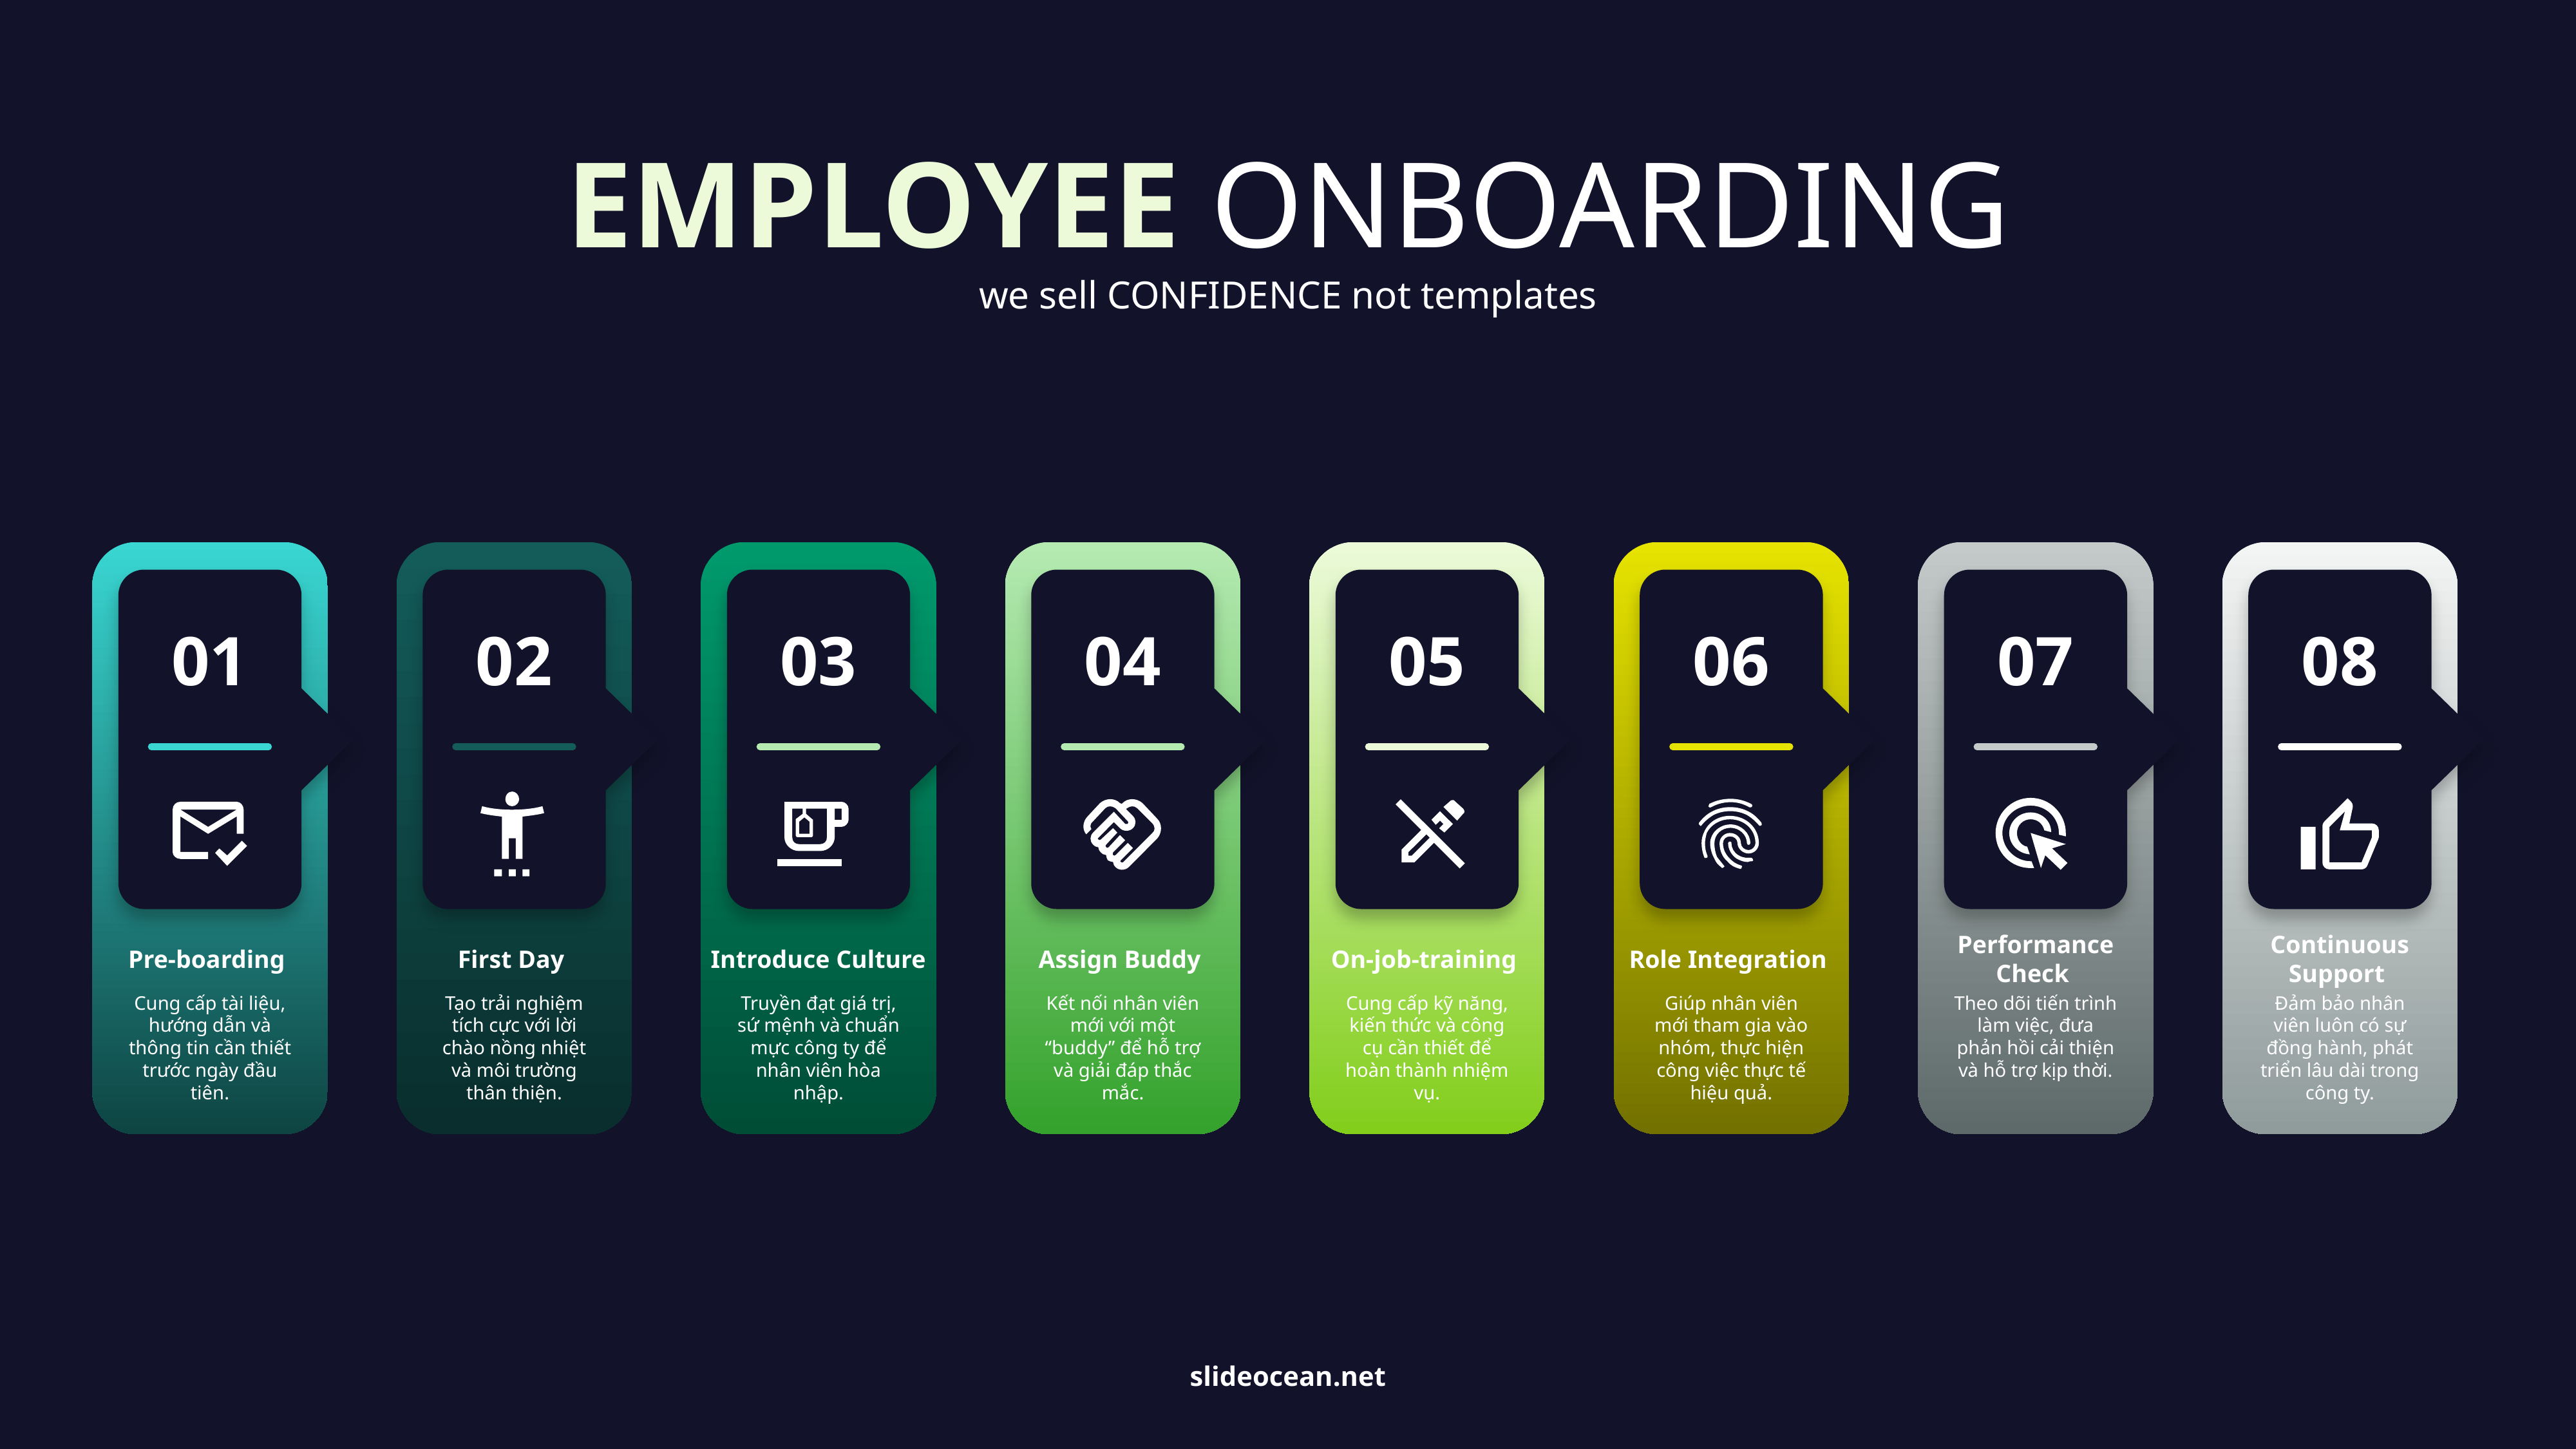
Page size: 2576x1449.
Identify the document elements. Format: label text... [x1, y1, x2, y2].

text_box [1009, 1110, 1237, 1135]
text_box [704, 1110, 933, 1135]
text_box [699, 541, 938, 1095]
text_box EMPLOYEE ONBOARDING [556, 125, 2020, 276]
text_box [214, 840, 247, 866]
text_box 04 [1064, 614, 1182, 704]
text_box [1312, 1110, 1541, 1135]
text_box [1943, 568, 2181, 911]
text_box [1396, 799, 1465, 869]
text_box slideocean.net [1180, 1354, 1396, 1397]
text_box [91, 938, 328, 1110]
text_box 06 [1672, 614, 1790, 704]
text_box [1917, 938, 2154, 1088]
text_box [480, 806, 544, 859]
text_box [1613, 938, 1850, 1110]
text_box [1030, 568, 1269, 911]
text_box [505, 791, 520, 806]
text_box [1083, 799, 1161, 870]
text_box [1638, 568, 1877, 911]
text_box [1995, 797, 2066, 868]
text_box [2300, 826, 2316, 869]
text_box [1005, 938, 1241, 1110]
text_box 07 [1976, 614, 2094, 704]
text_box [173, 801, 244, 859]
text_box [700, 938, 937, 1110]
text_box [726, 568, 964, 911]
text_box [777, 801, 849, 867]
text_box 01 [151, 614, 269, 704]
text_box [2221, 541, 2459, 1135]
text_box [1698, 807, 1762, 826]
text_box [1309, 938, 1546, 1110]
text_box [1308, 541, 1546, 1095]
text_box [2031, 833, 2068, 870]
text_box 08 [2281, 614, 2399, 704]
text_box [1334, 568, 1573, 911]
text_box 02 [455, 614, 573, 704]
text_box 05 [1368, 614, 1486, 704]
text_box [2247, 568, 2486, 911]
text_box [117, 568, 355, 911]
text_box [421, 568, 660, 911]
text_box 03 [759, 614, 877, 704]
text_box [494, 869, 502, 876]
text_box [1613, 541, 1850, 1098]
text_box [509, 869, 516, 876]
text_box [1004, 541, 1242, 1098]
text_box [1708, 799, 1752, 808]
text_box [396, 938, 632, 1088]
text_box [522, 869, 530, 876]
text_box [2322, 798, 2379, 869]
text_box [1917, 541, 2155, 1135]
text_box [1617, 1110, 1846, 1135]
text_box [395, 541, 633, 1135]
text_box [91, 541, 329, 1095]
text_box we sell CONFIDENCE not templates [969, 276, 1607, 321]
text_box [1701, 815, 1759, 869]
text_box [2222, 938, 2458, 1088]
text_box [95, 1110, 325, 1135]
